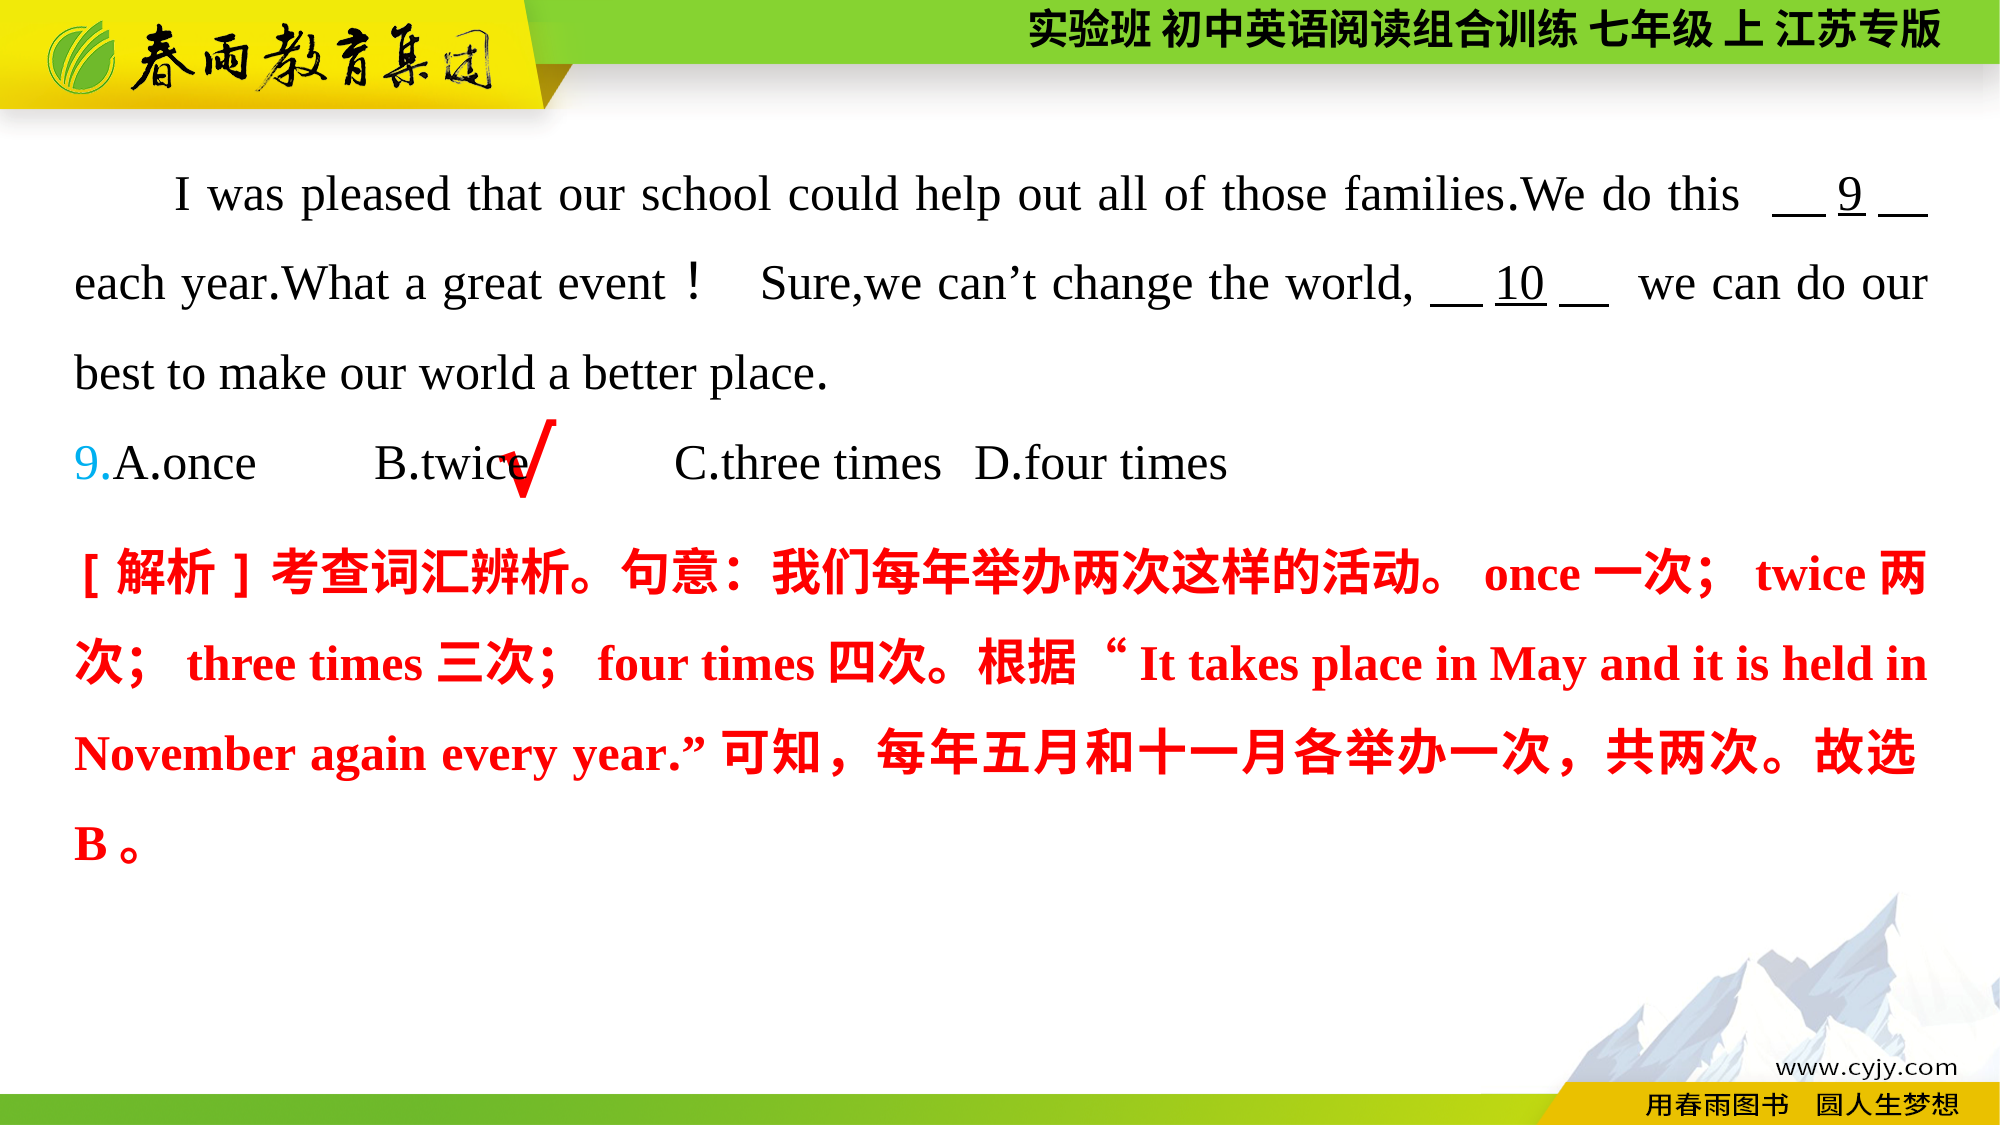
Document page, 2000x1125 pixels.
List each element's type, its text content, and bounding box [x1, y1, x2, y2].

list I was pleased that our school could help out all of those families.We do this 9 each year.What a great event！ Sure,we can’t change the world, 10 we can do our best to make our world a better place. 9.A.once B.twice C.three times D.four times [59, 122, 1944, 502]
picture [0, 0, 2000, 1125]
text_box [解析]考查词汇辨析。句意：我们每年举办两次这样的活动。once一次；twice两次；three times三次；four times四次。根据“It takes place in May and it is held in November again every year.”可知，每年五月和十一月各举办一次，共两次。故选B。 [59, 503, 1944, 879]
